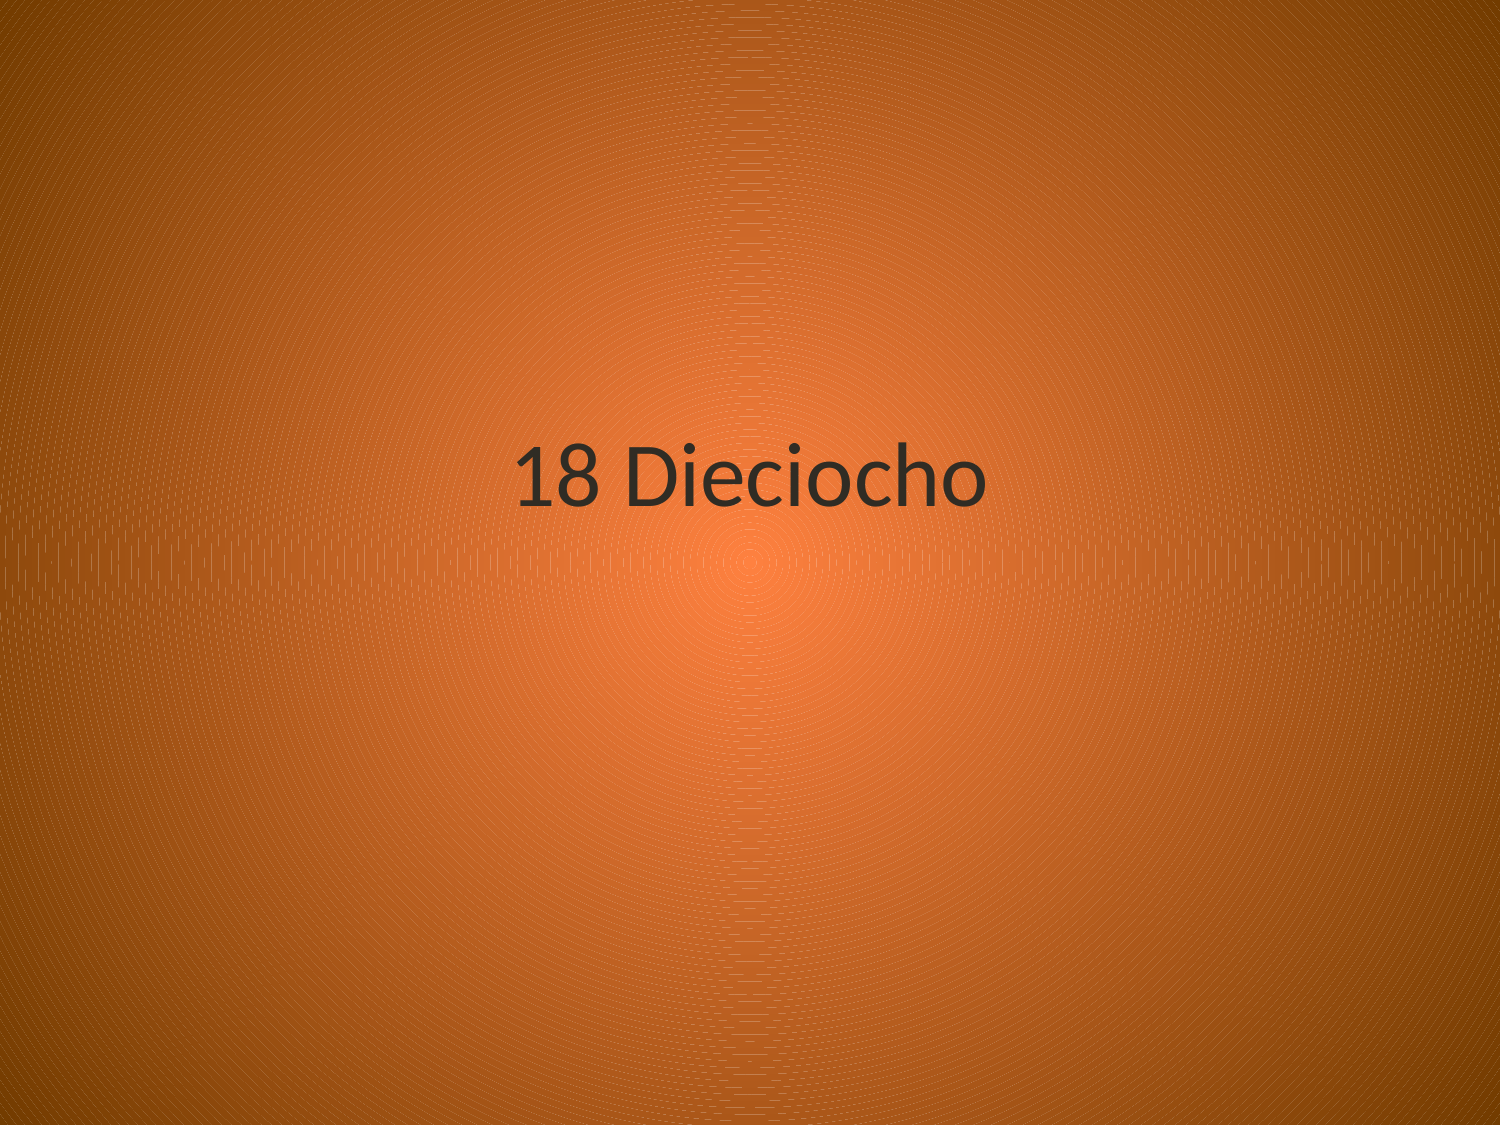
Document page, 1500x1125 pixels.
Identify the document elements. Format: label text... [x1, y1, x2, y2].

title 18 Dieciocho [112, 349, 1388, 591]
